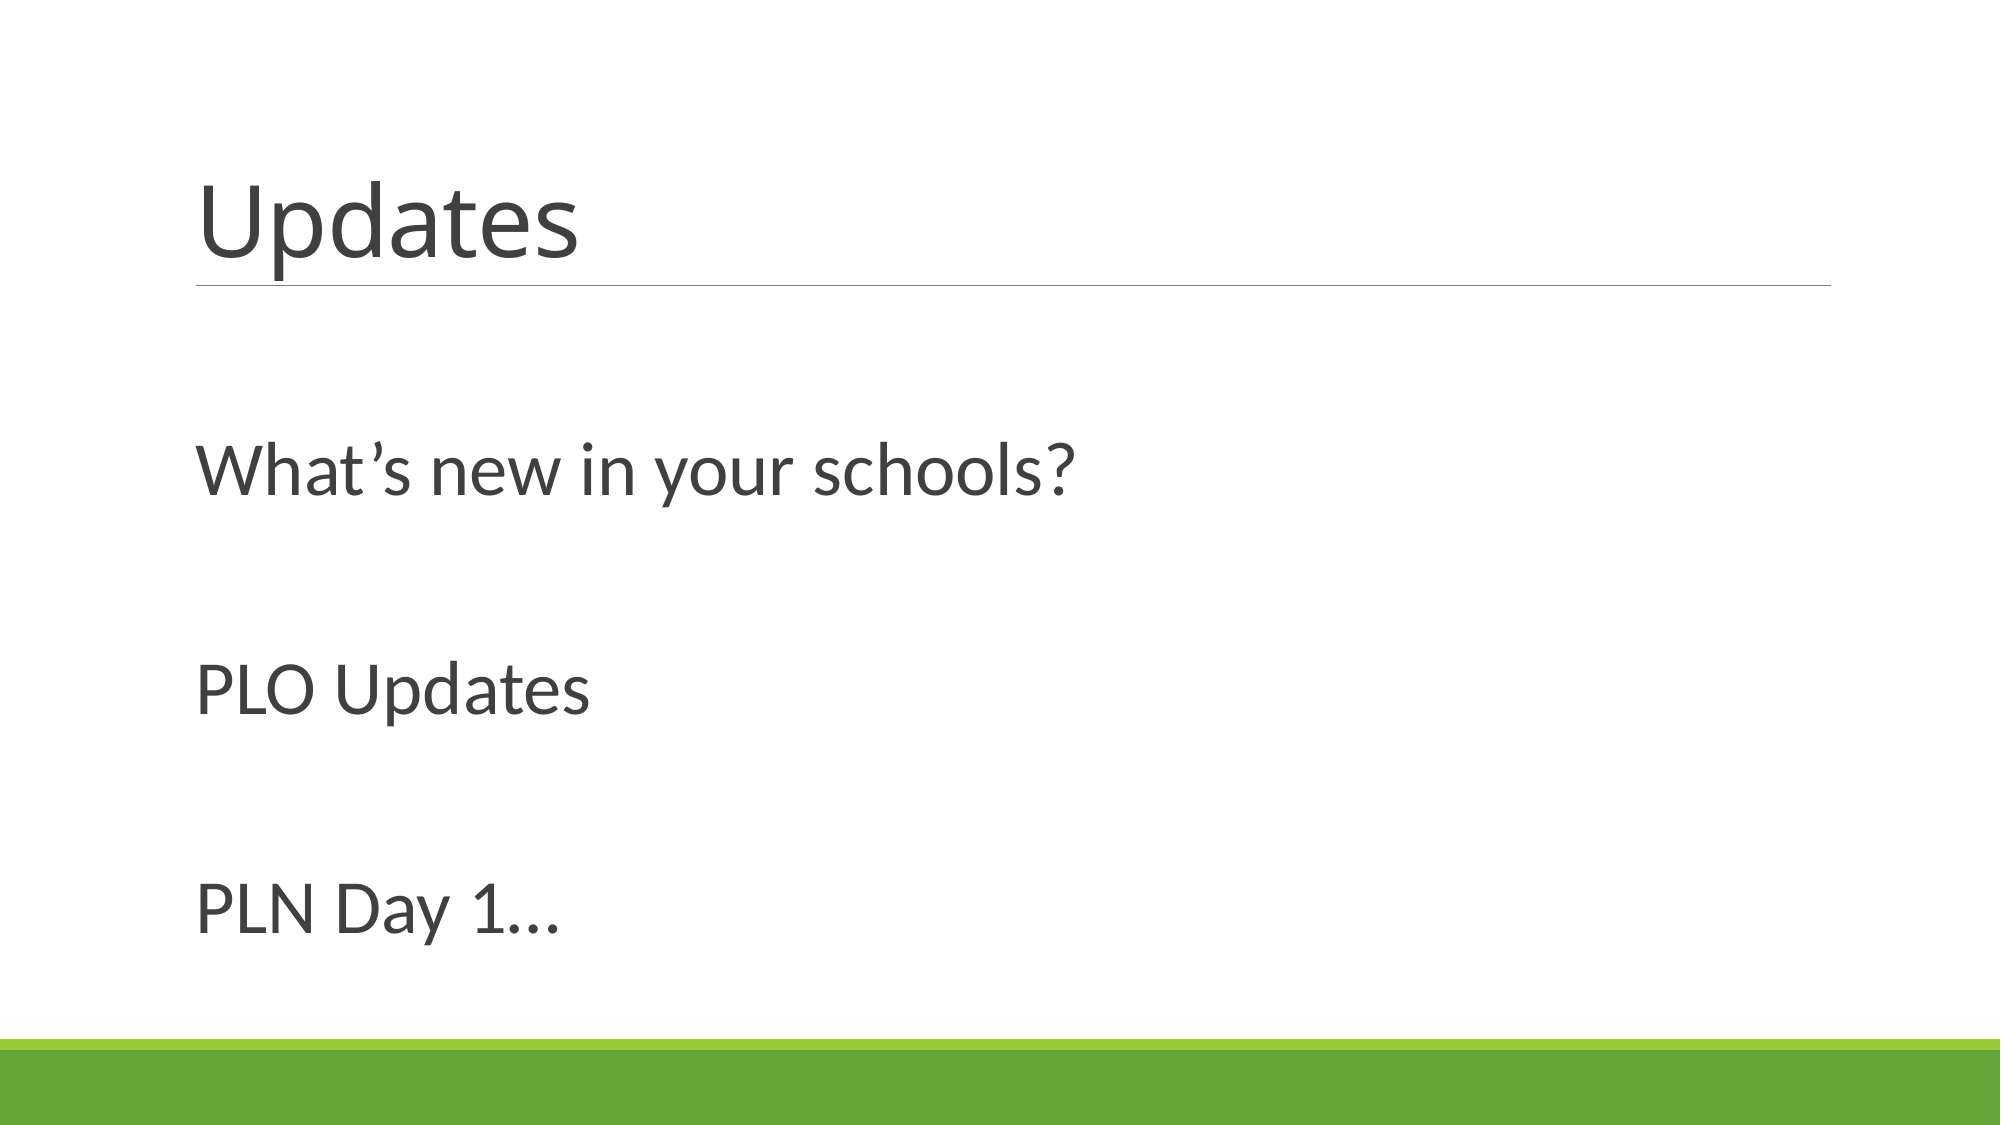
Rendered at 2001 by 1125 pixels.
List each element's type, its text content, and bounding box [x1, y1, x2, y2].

list What’s new in your schools? PLO Updates PLN Day 1… [180, 302, 1830, 963]
title Updates [180, 47, 1830, 285]
